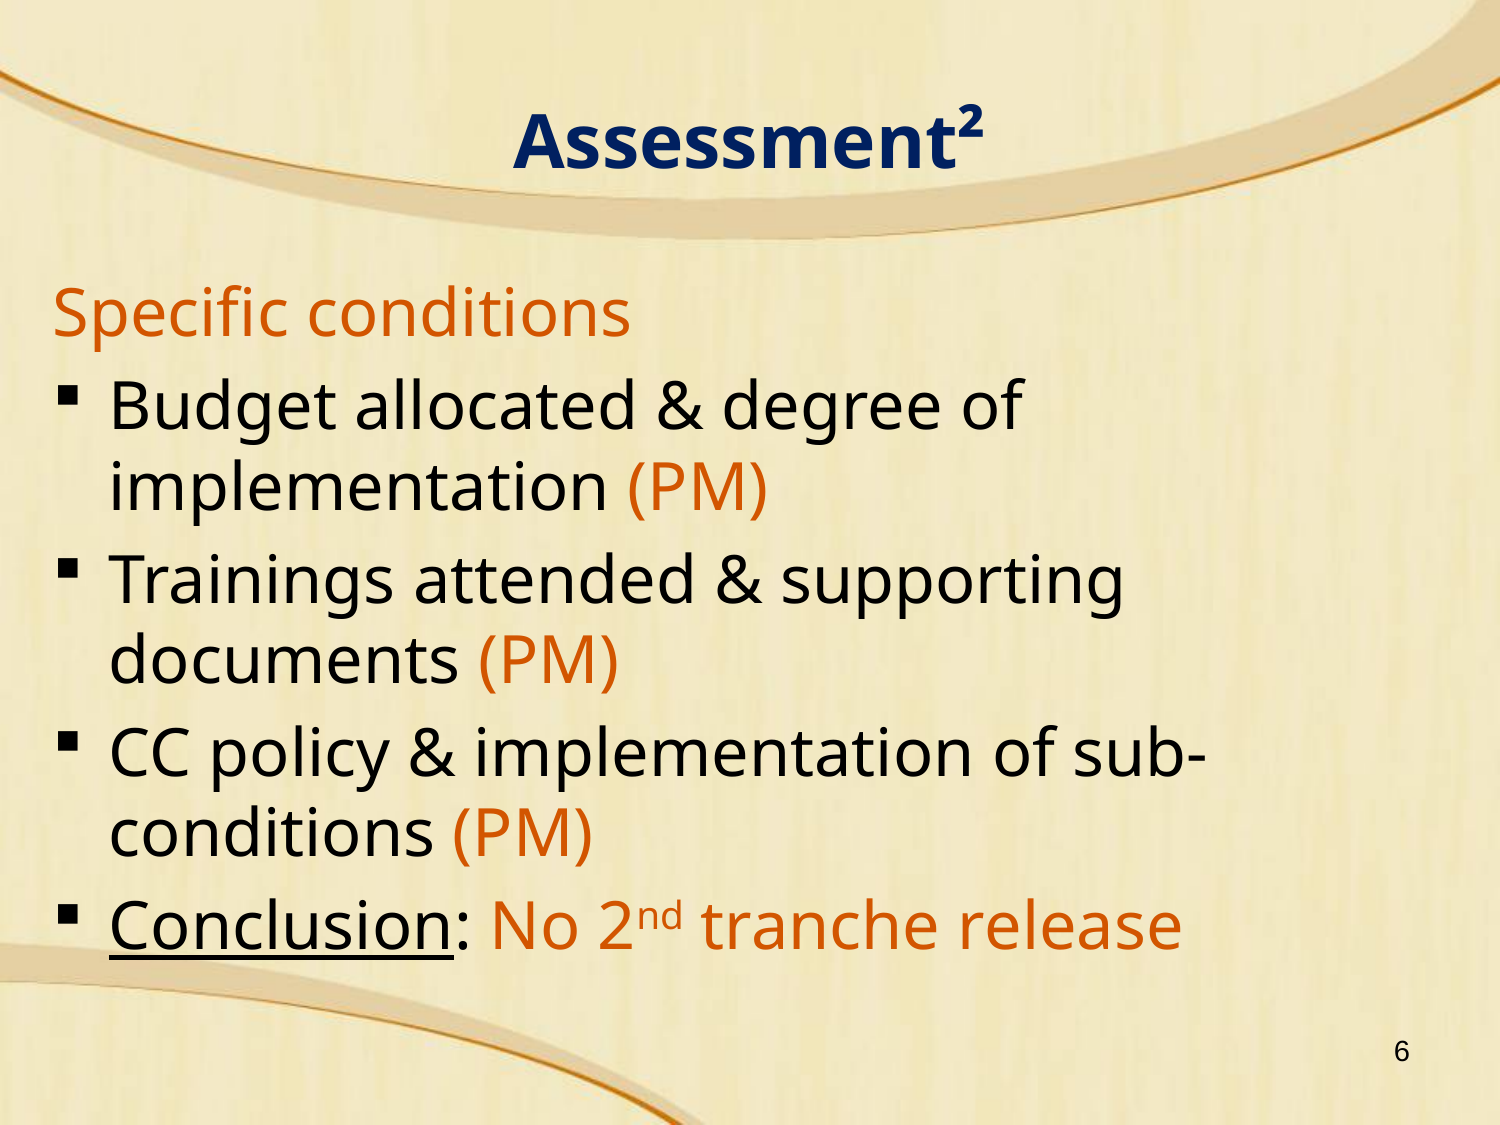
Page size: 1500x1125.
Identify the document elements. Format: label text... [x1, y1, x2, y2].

slide_number 6 [1074, 1024, 1426, 1103]
title Assessment² [74, 44, 1426, 233]
list Specific conditions Budget allocated & degree of implementation (PM) Trainings attended & supporting documents (PM) CC policy & implementation of sub-conditions (PM) Conclusion: No 2nd tranche release [37, 262, 1463, 1006]
picture [0, 0, 1500, 1125]
